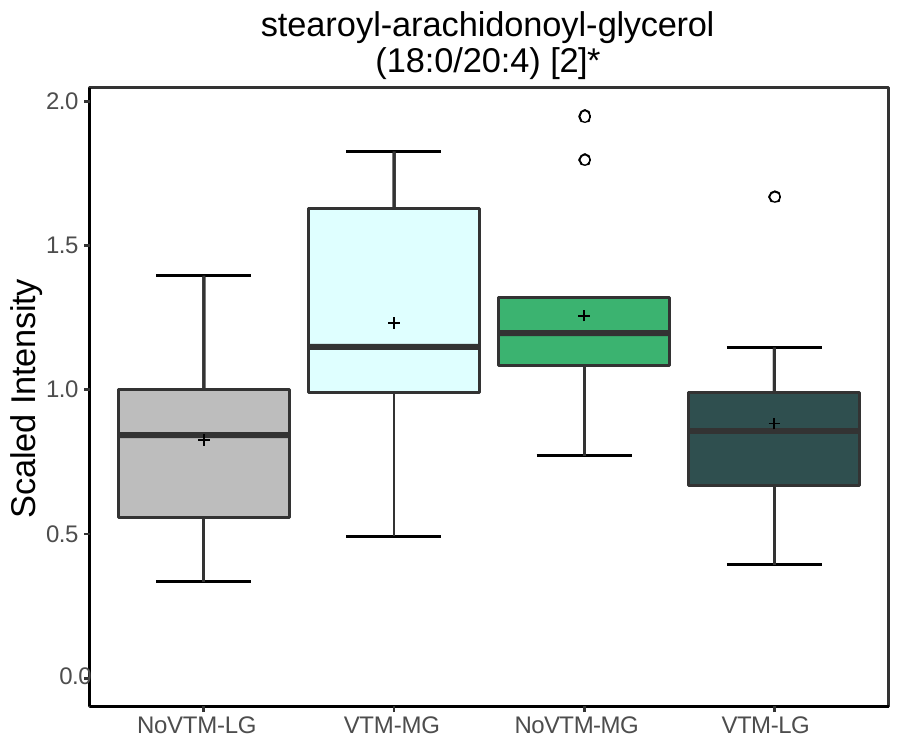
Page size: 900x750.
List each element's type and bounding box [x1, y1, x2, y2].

text_box [83, 86, 891, 738]
text_box [1, 274, 82, 547]
slide_number [134, 713, 275, 750]
text_box [44, 227, 82, 259]
footer [57, 661, 95, 750]
text_box [44, 83, 82, 115]
title [258, 0, 720, 86]
